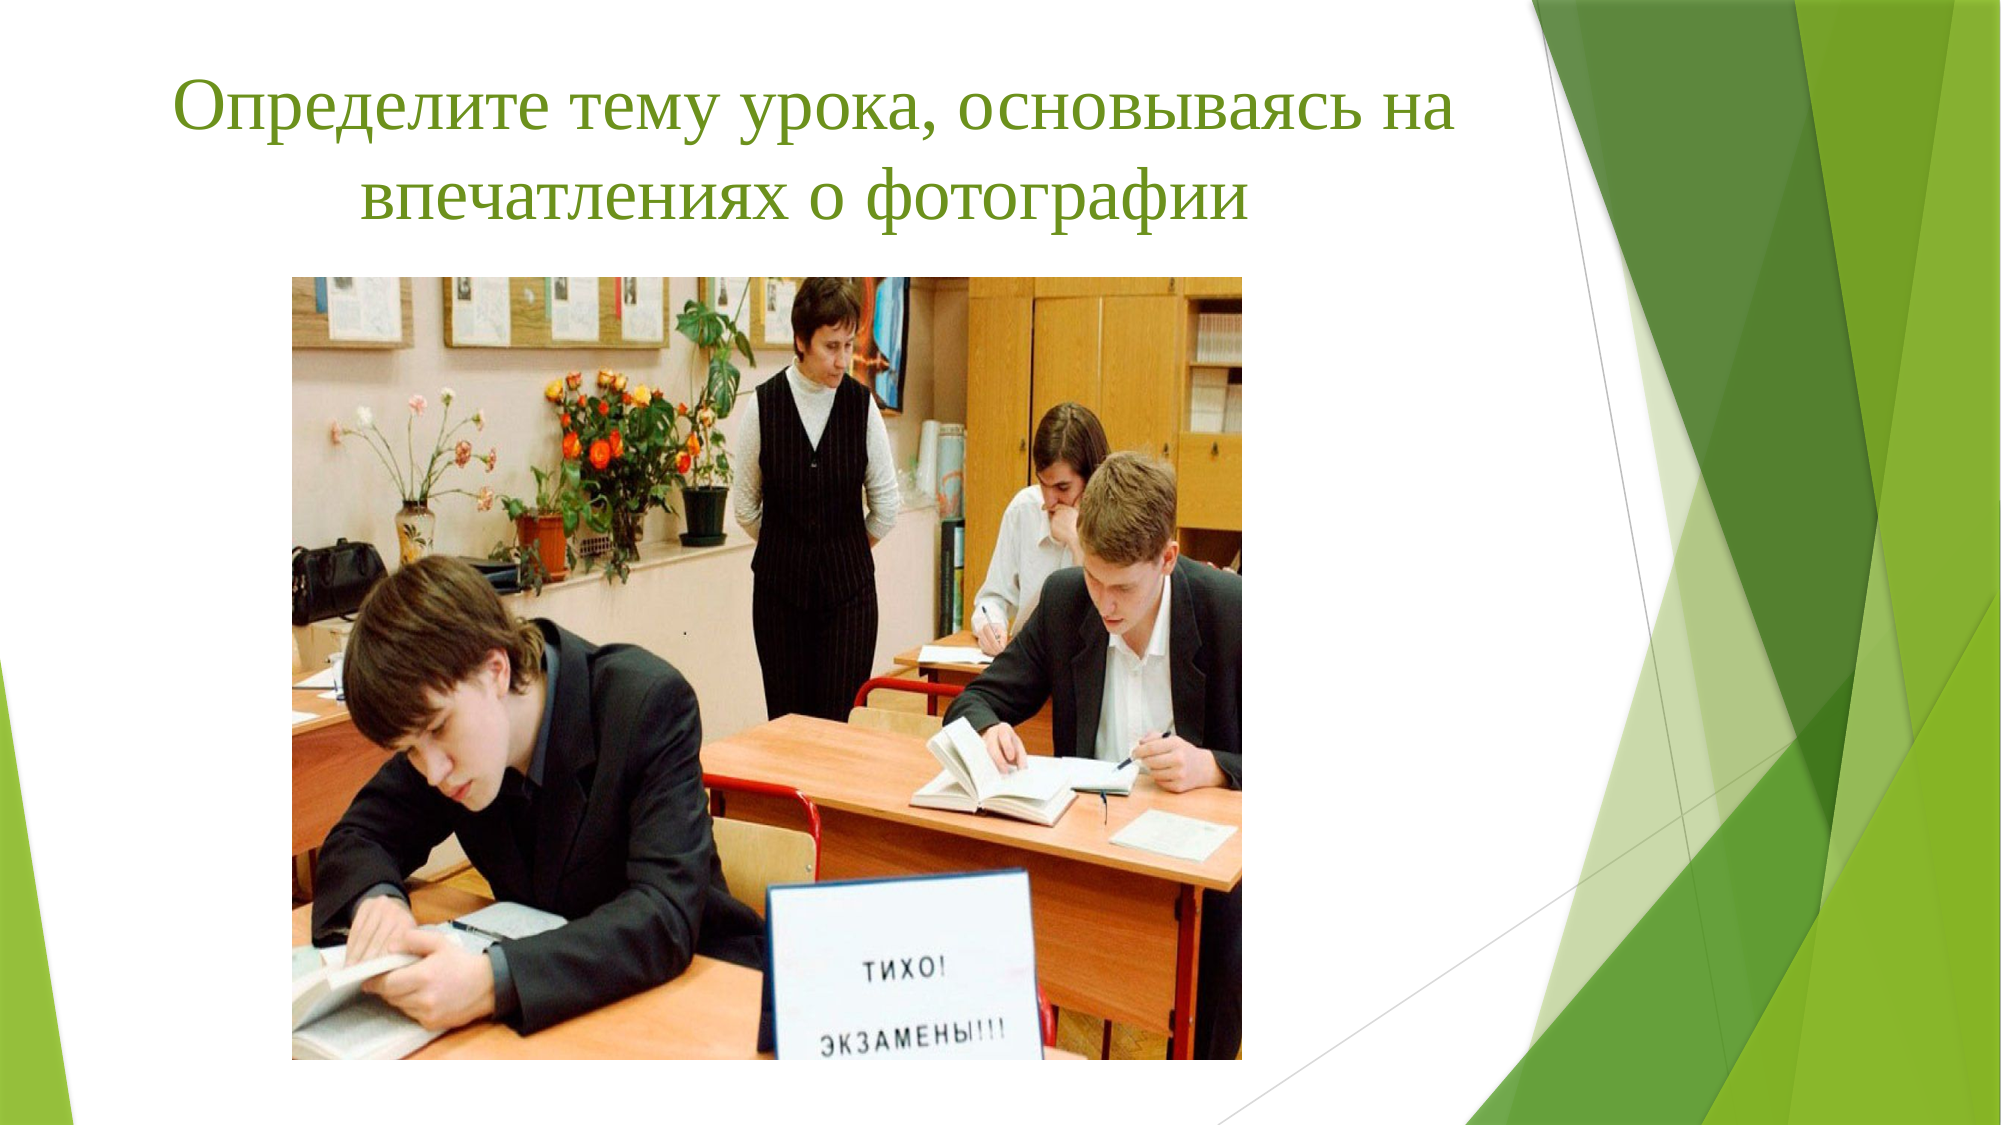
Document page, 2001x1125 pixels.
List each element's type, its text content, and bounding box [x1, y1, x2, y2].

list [292, 277, 1242, 1061]
title Определите тему урока, основываясь на впечатлениях о фотографии [109, 47, 1520, 265]
